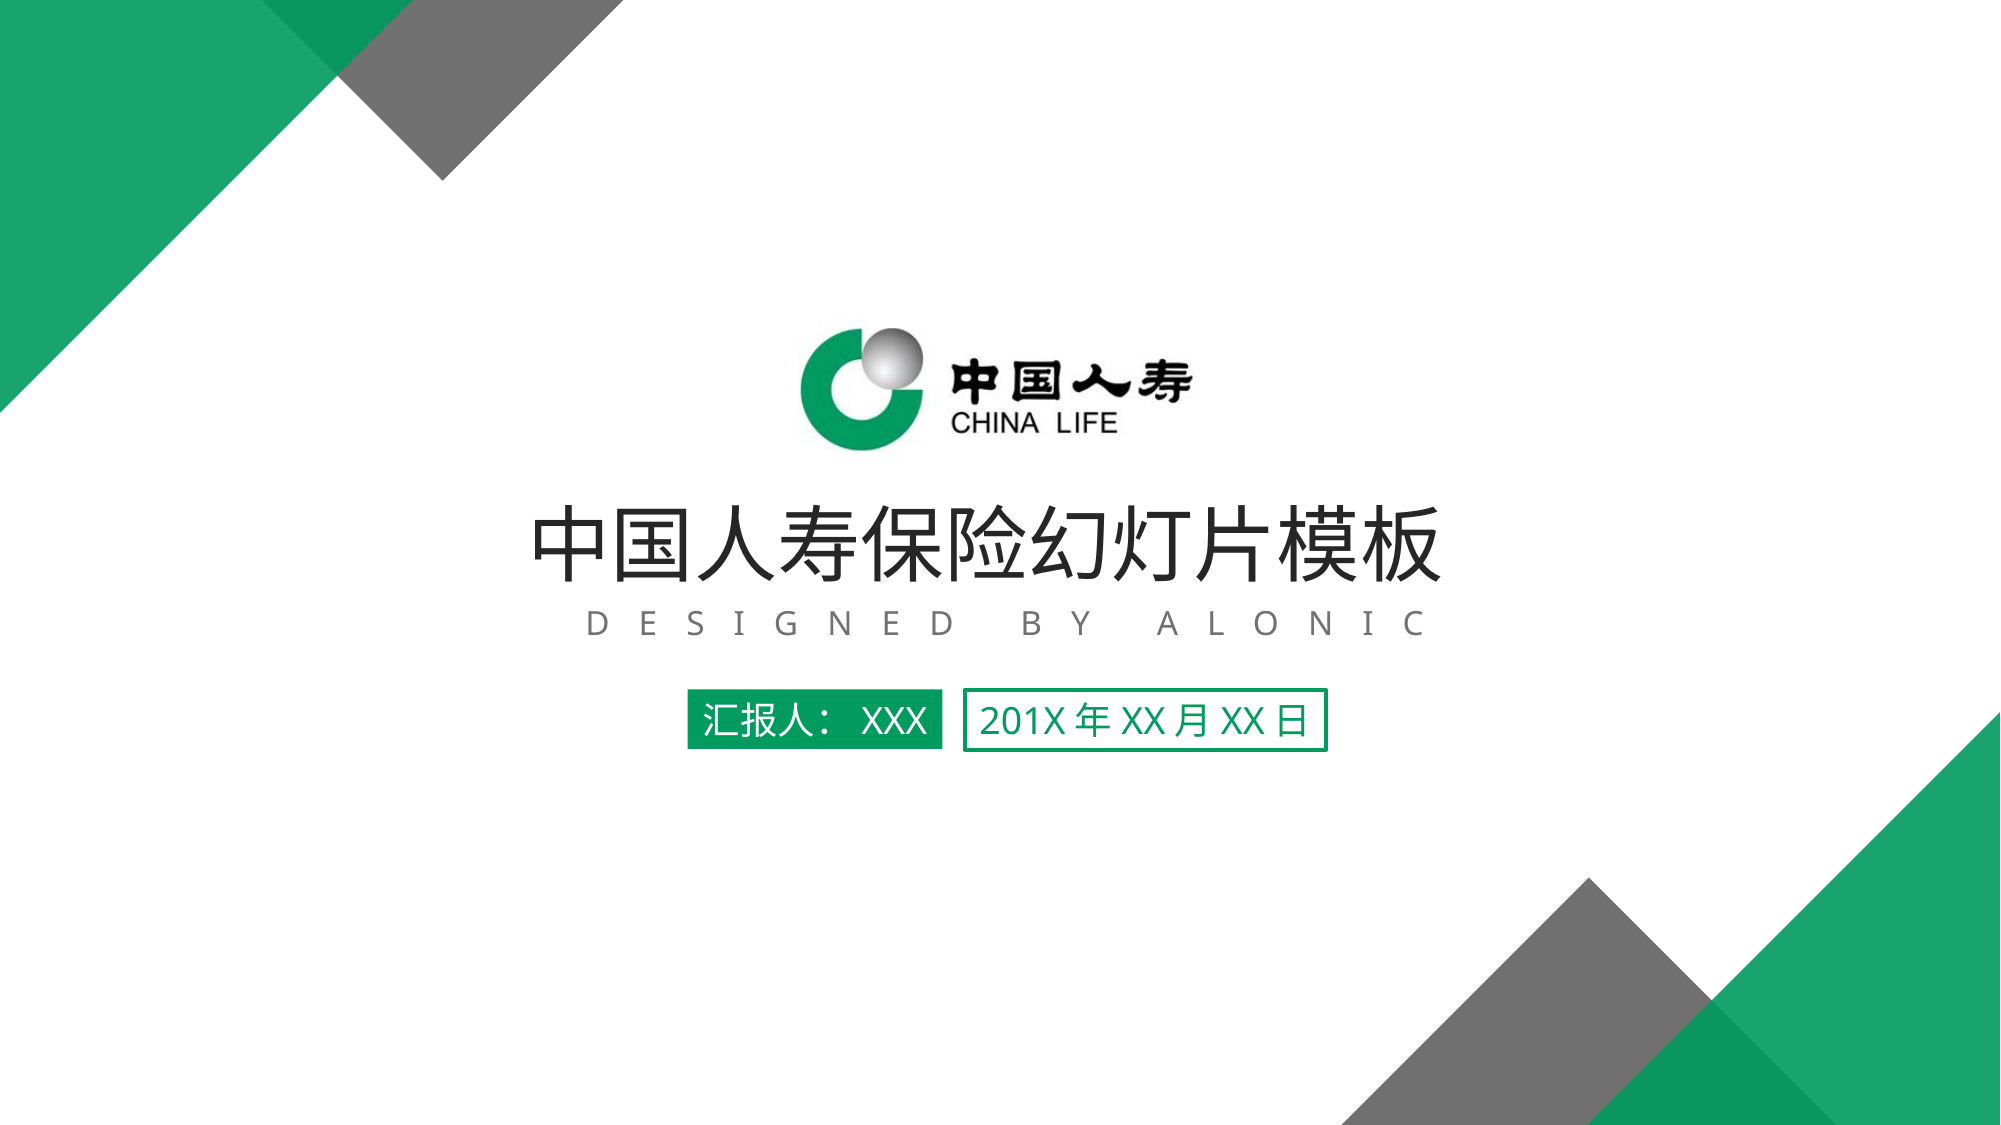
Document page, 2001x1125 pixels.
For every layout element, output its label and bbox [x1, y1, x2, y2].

text_box [338, 0, 625, 183]
picture [780, 249, 1220, 484]
text_box [682, 689, 1318, 751]
text_box [507, 484, 1464, 651]
text_box [0, 0, 415, 415]
text_box [1413, 711, 2000, 1125]
